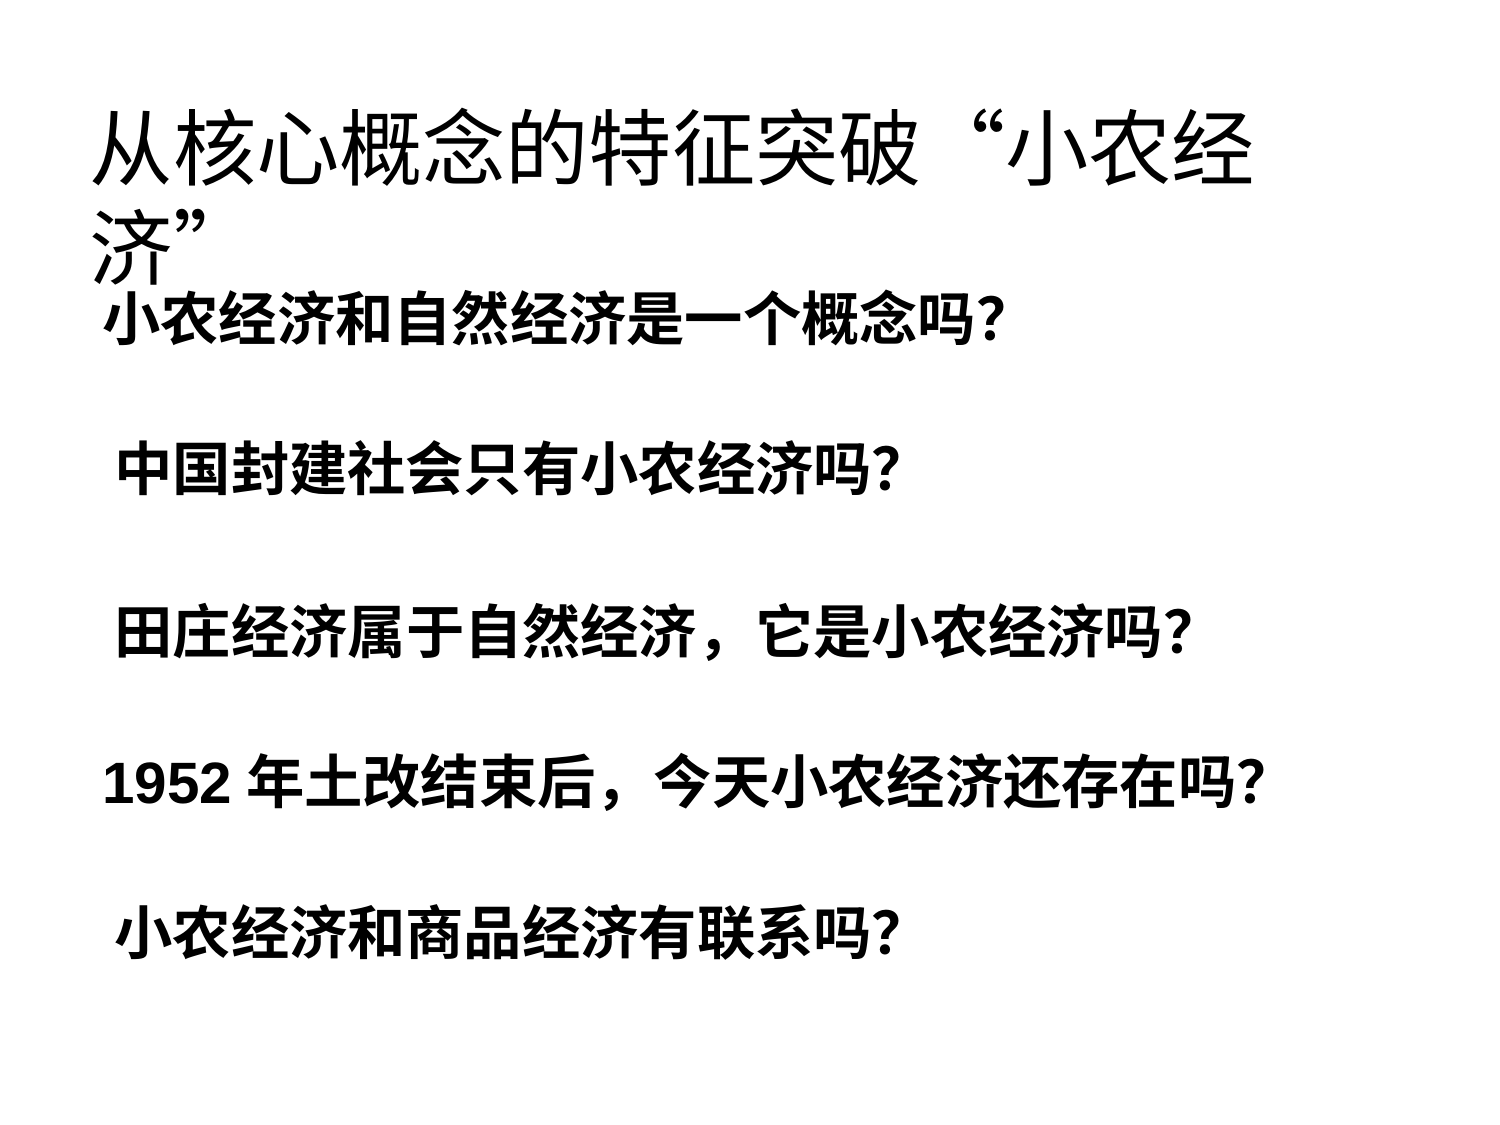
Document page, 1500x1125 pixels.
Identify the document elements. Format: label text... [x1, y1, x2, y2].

text_box 从核心概念的特征突破“小农经济” [74, 88, 1363, 304]
text_box 中国封建社会只有小农经济吗？ [99, 425, 1150, 510]
text_box 小农经济和自然经济是一个概念吗？ [87, 275, 1138, 360]
text_box 1952年土改结束后，今天小农经济还存在吗？ [87, 737, 1300, 823]
text_box 田庄经济属于自然经济，它是小农经济吗？ [99, 587, 1275, 673]
text_box 小农经济和商品经济有联系吗？ [99, 889, 1313, 974]
